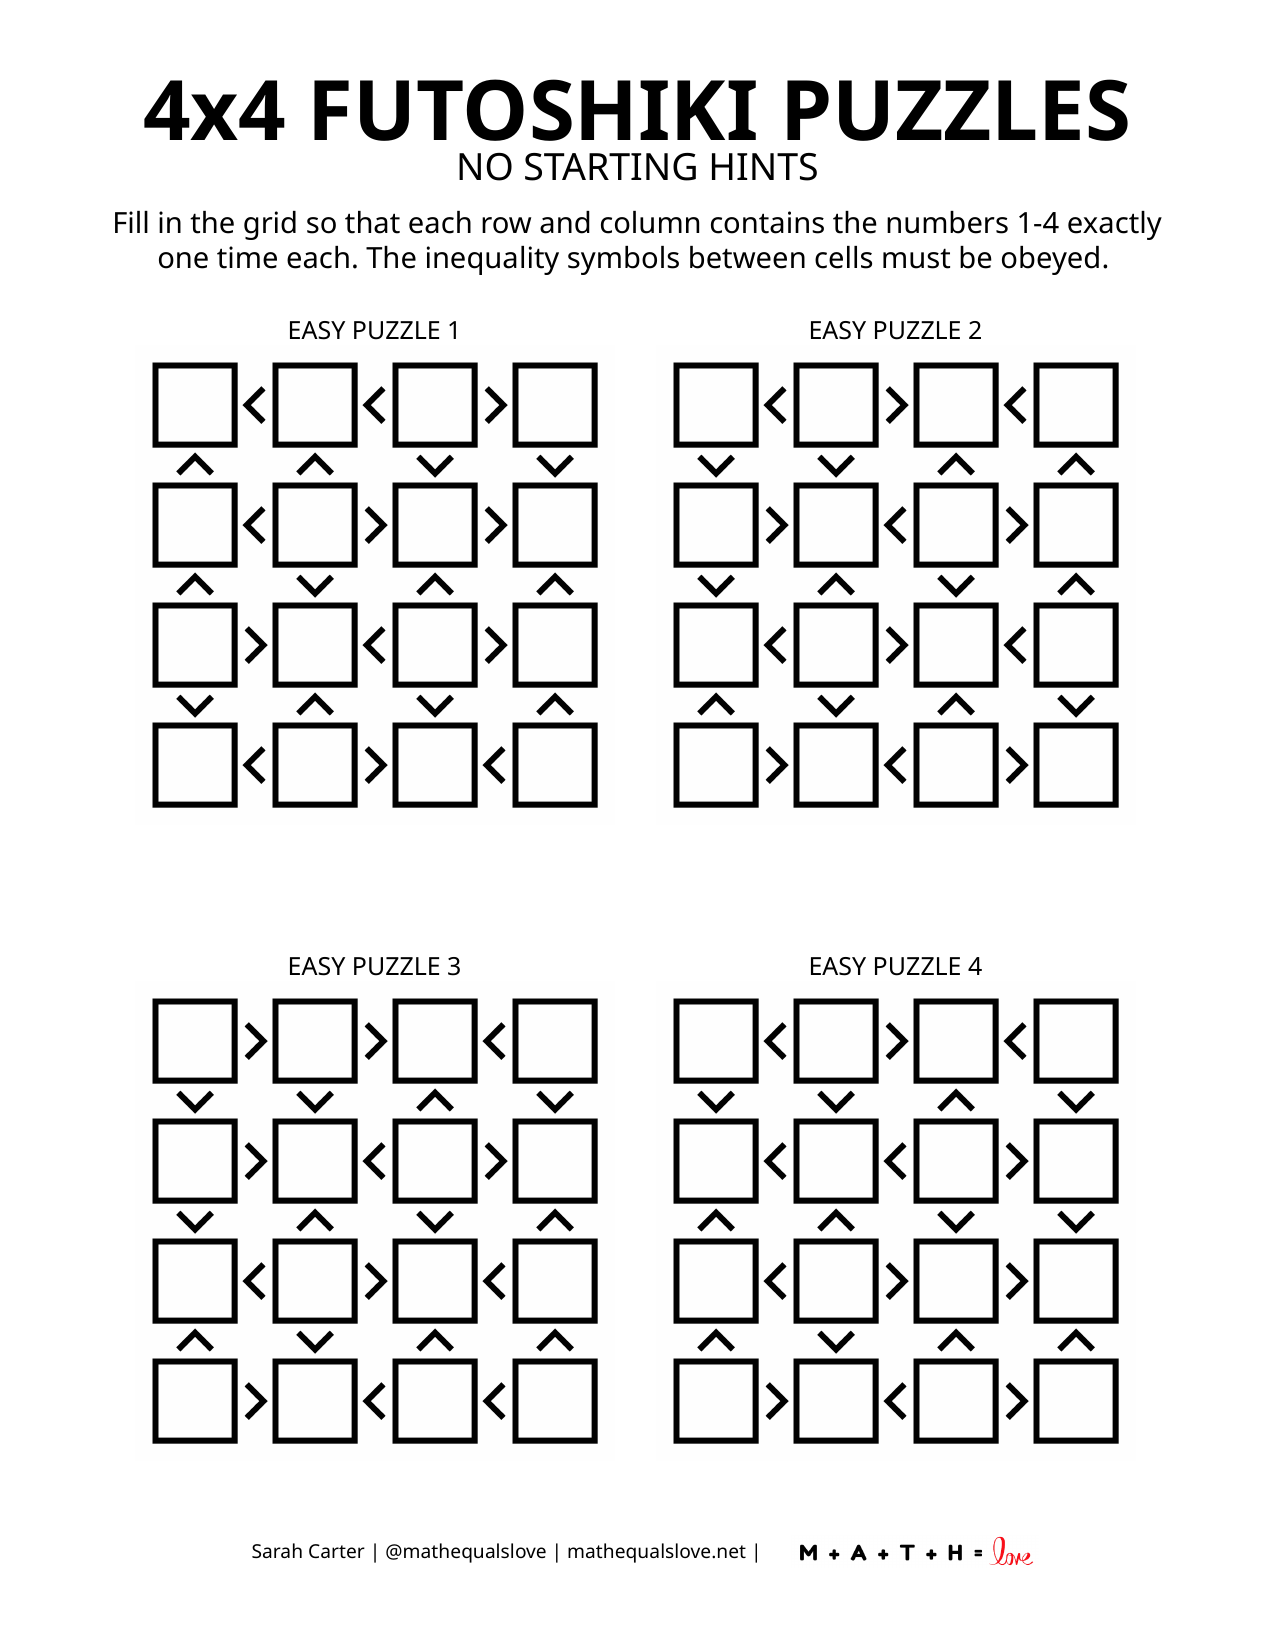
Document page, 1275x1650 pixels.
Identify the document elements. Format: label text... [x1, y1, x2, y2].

text_box EASY PUZZLE 2 [656, 314, 1136, 345]
picture [134, 345, 616, 826]
picture [655, 345, 1136, 826]
text_box EASY PUZZLE 3 [135, 949, 615, 980]
picture [790, 1534, 1039, 1569]
text_box EASY PUZZLE 1 [135, 314, 615, 345]
text_box EASY PUZZLE 4 [656, 949, 1136, 980]
picture [134, 980, 616, 1461]
text_box Fill in the grid so that each row and column contains the numbers 1-4 exactly one time each. The inequality symbols between cells must be obeyed. [0, 196, 1275, 282]
text_box Sarah Carter | @mathequalslove | mathequalslove.net | [236, 1532, 1071, 1570]
text_box NO STARTING HINTS [0, 136, 1275, 196]
text_box 4x4 FUTOSHIKI PUZZLES [77, 50, 1198, 136]
picture [655, 980, 1136, 1461]
